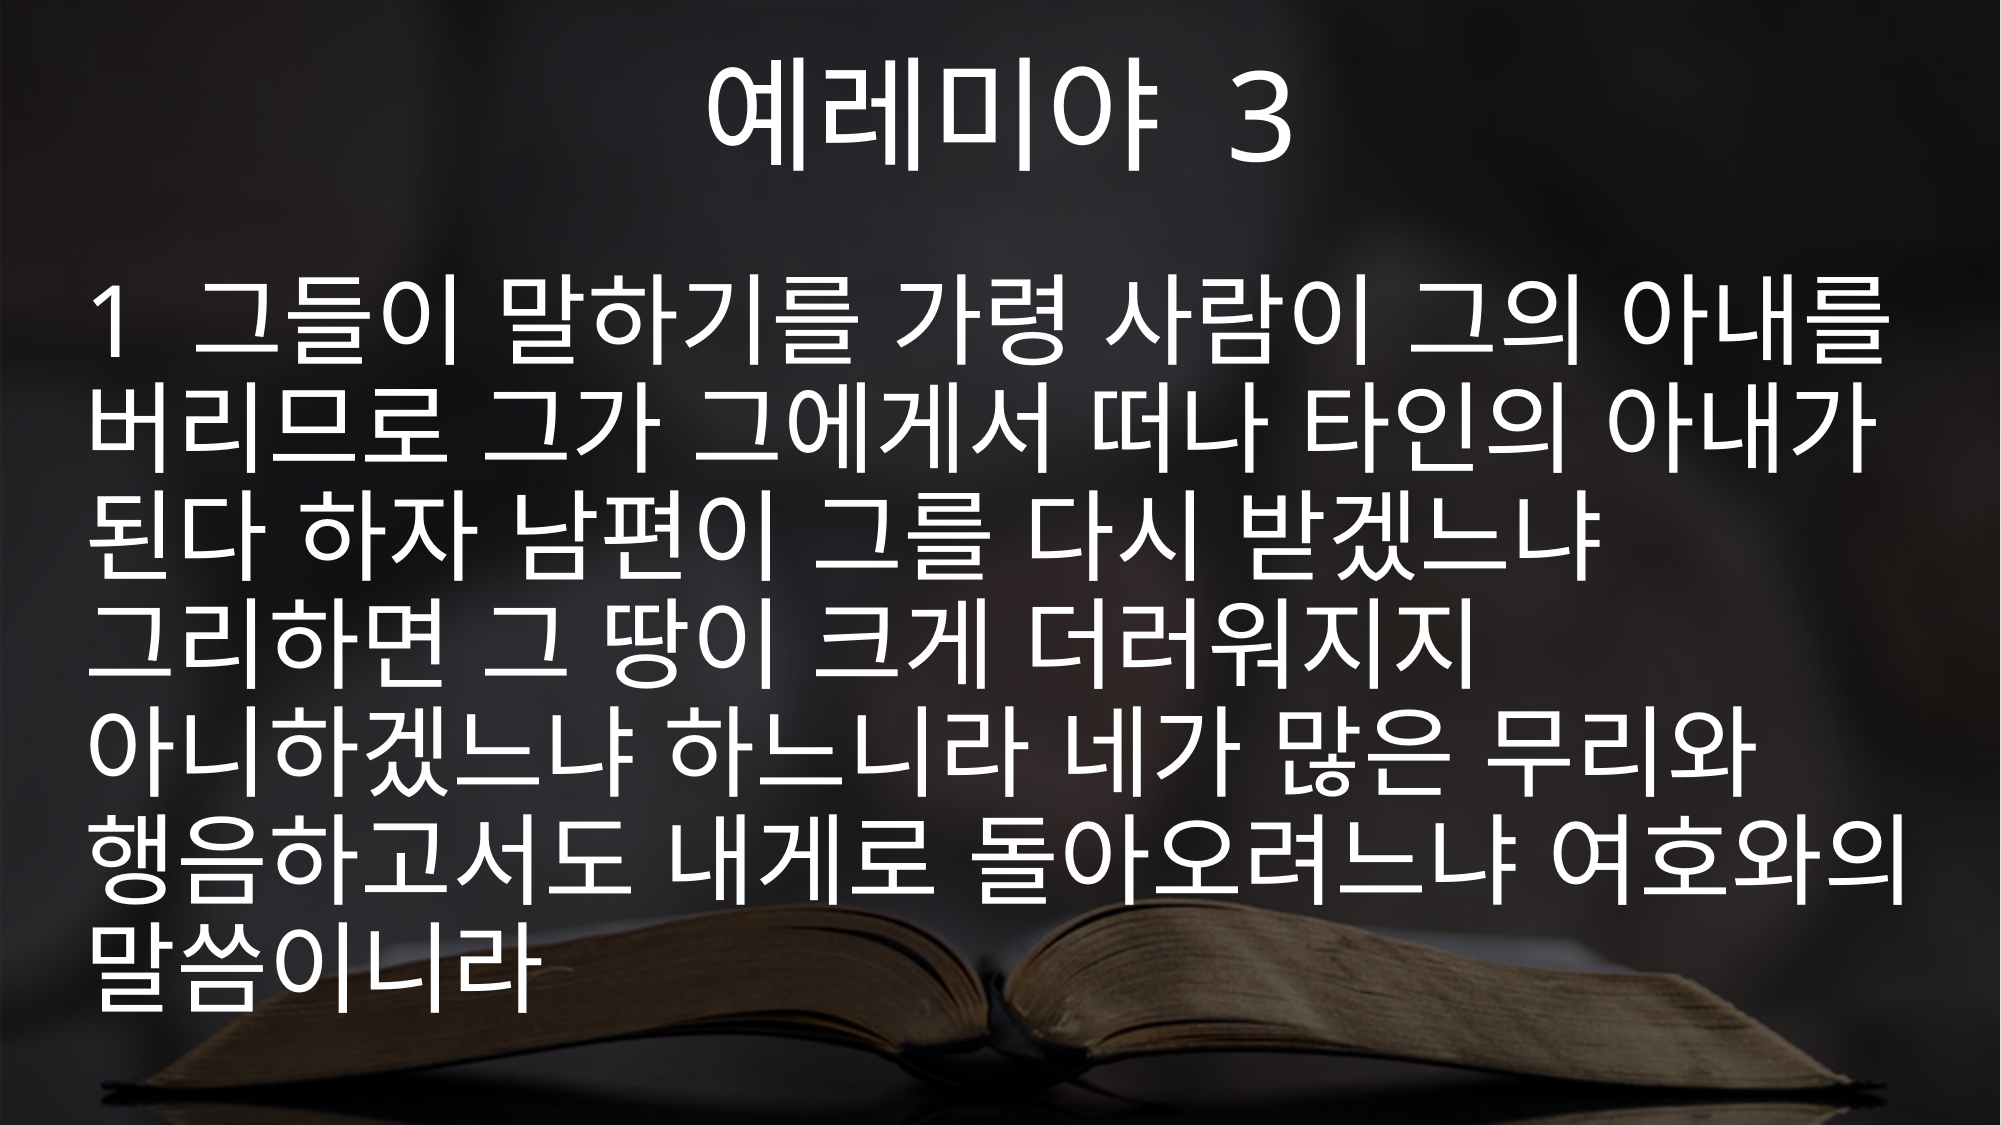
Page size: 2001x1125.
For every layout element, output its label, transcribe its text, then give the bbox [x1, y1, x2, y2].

list 1 그들이 말하기를 가령 사람이 그의 아내를 버리므로 그가 그에게서 떠나 타인의 아내가 된다 하자 남편이 그를 다시 받겠느냐 그리하면 그 땅이 크게 더러워지지 아니하겠느냐 하느니라 네가 많은 무리와 행음하고서도 내게로 돌아오려느냐 여호와의 말씀이니라 [69, 263, 1953, 423]
picture [0, 0, 2001, 1125]
footer 예레미야 3 [0, 32, 2000, 192]
